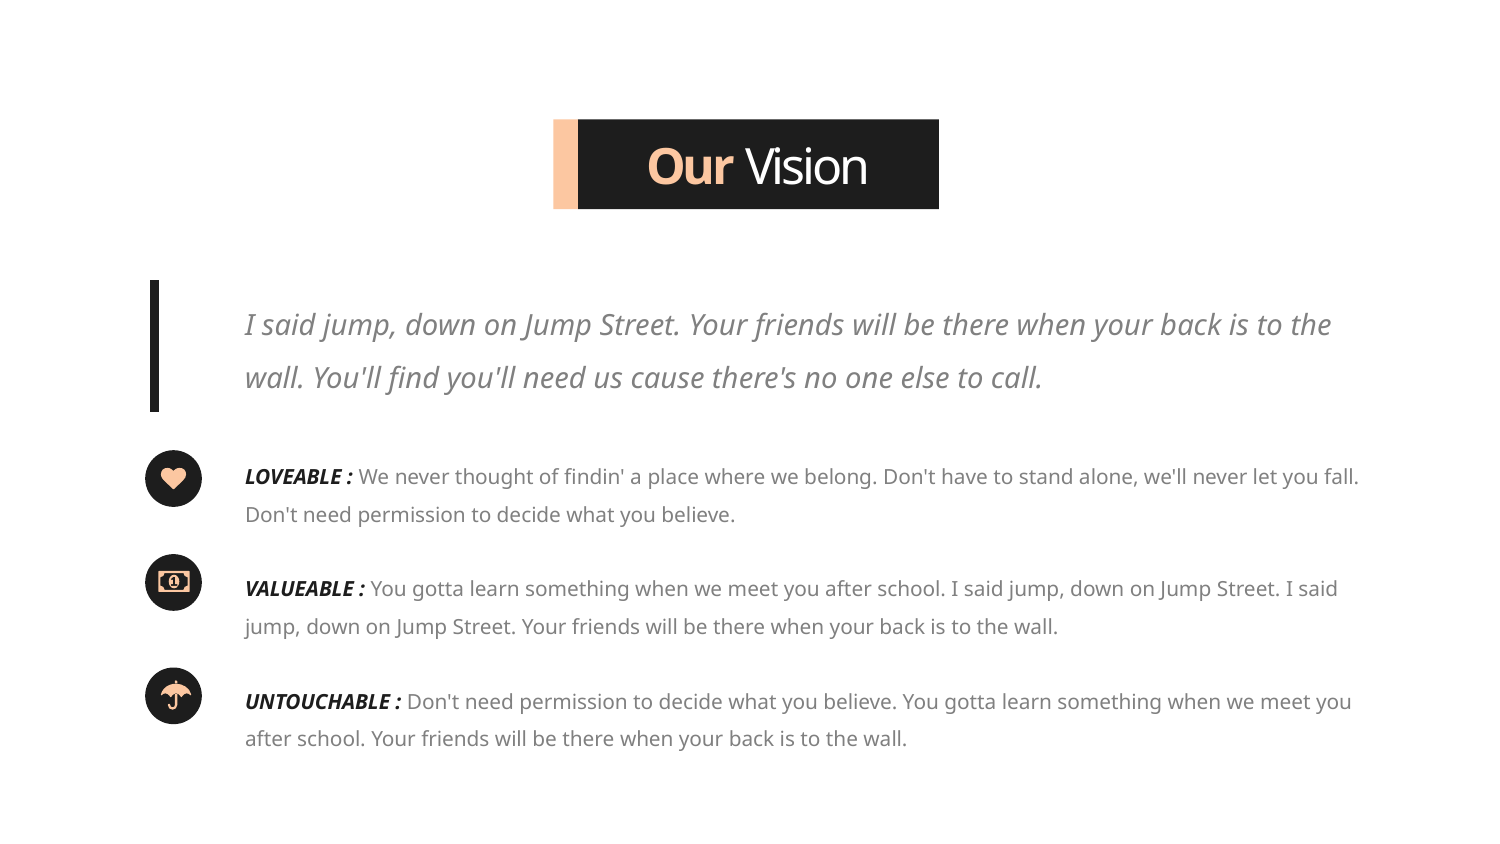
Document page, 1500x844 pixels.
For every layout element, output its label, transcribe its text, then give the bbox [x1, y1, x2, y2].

text_box [551, 117, 580, 211]
text_box LOVEABLE : We never thought of findin' a place where we belong. Don't have to stand alone, we'll never let you fall. Don't need permission to decide what you believe. VALUEABLE : You gotta learn something when we meet you after school. I said jump, down on Jump Street. I said jump, down on Jump Street. Your friends will be there when your back is to the wall. UNTOUCHABLE : Don't need permission to decide what you believe. You gotta learn something when we meet you after school. Your friends will be there when your back is to the wall. [230, 443, 1384, 759]
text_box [158, 570, 190, 593]
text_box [160, 680, 192, 710]
text_box [160, 467, 187, 490]
text_box [143, 448, 204, 509]
text_box I said jump, down on Jump Street. Your friends will be there when your back is to the wall. You'll find you'll need us cause there's no one else to call. [230, 281, 1384, 402]
text_box [143, 665, 204, 727]
text_box [143, 552, 204, 613]
text_box Our Vision [580, 119, 939, 210]
